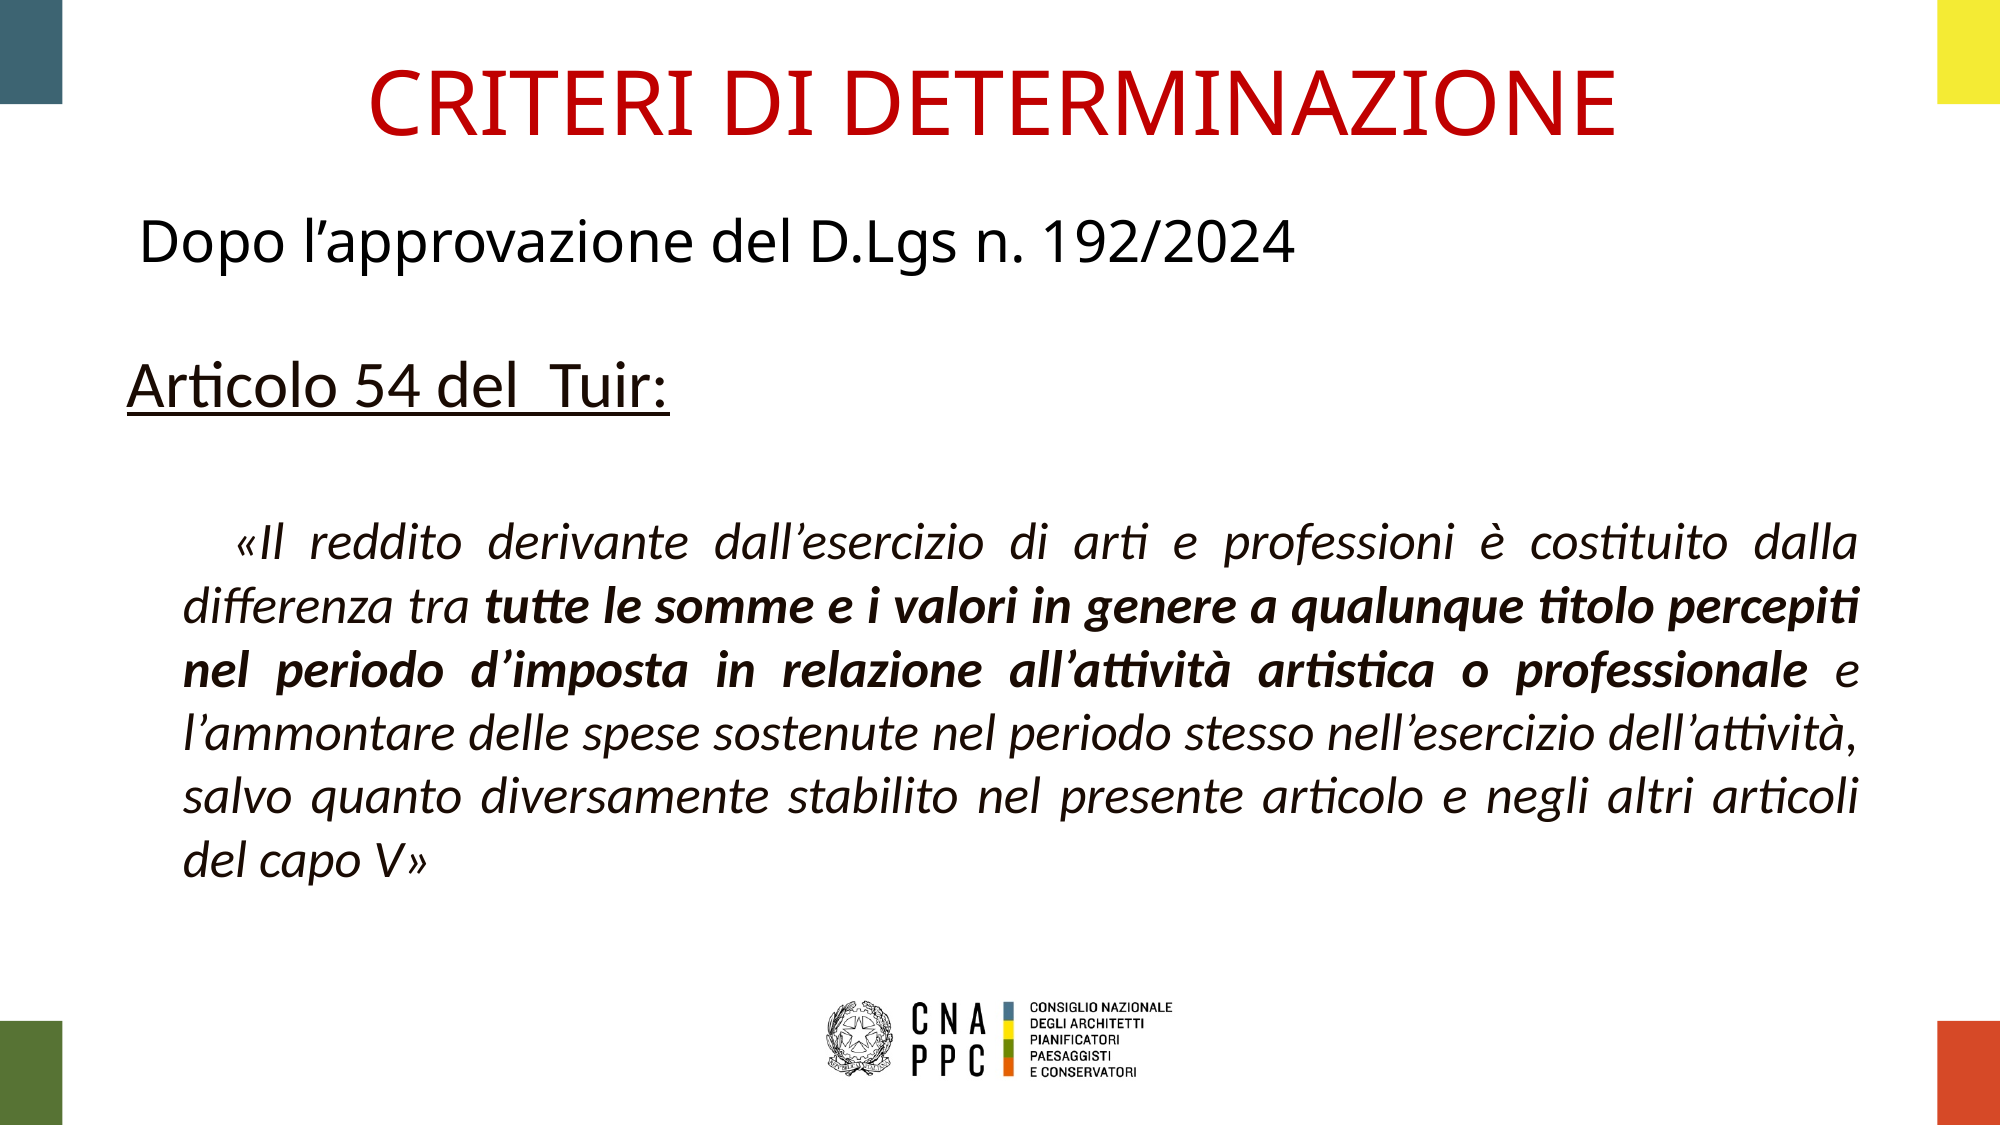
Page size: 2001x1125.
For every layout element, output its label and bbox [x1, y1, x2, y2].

text_box [0, 0, 2000, 1125]
